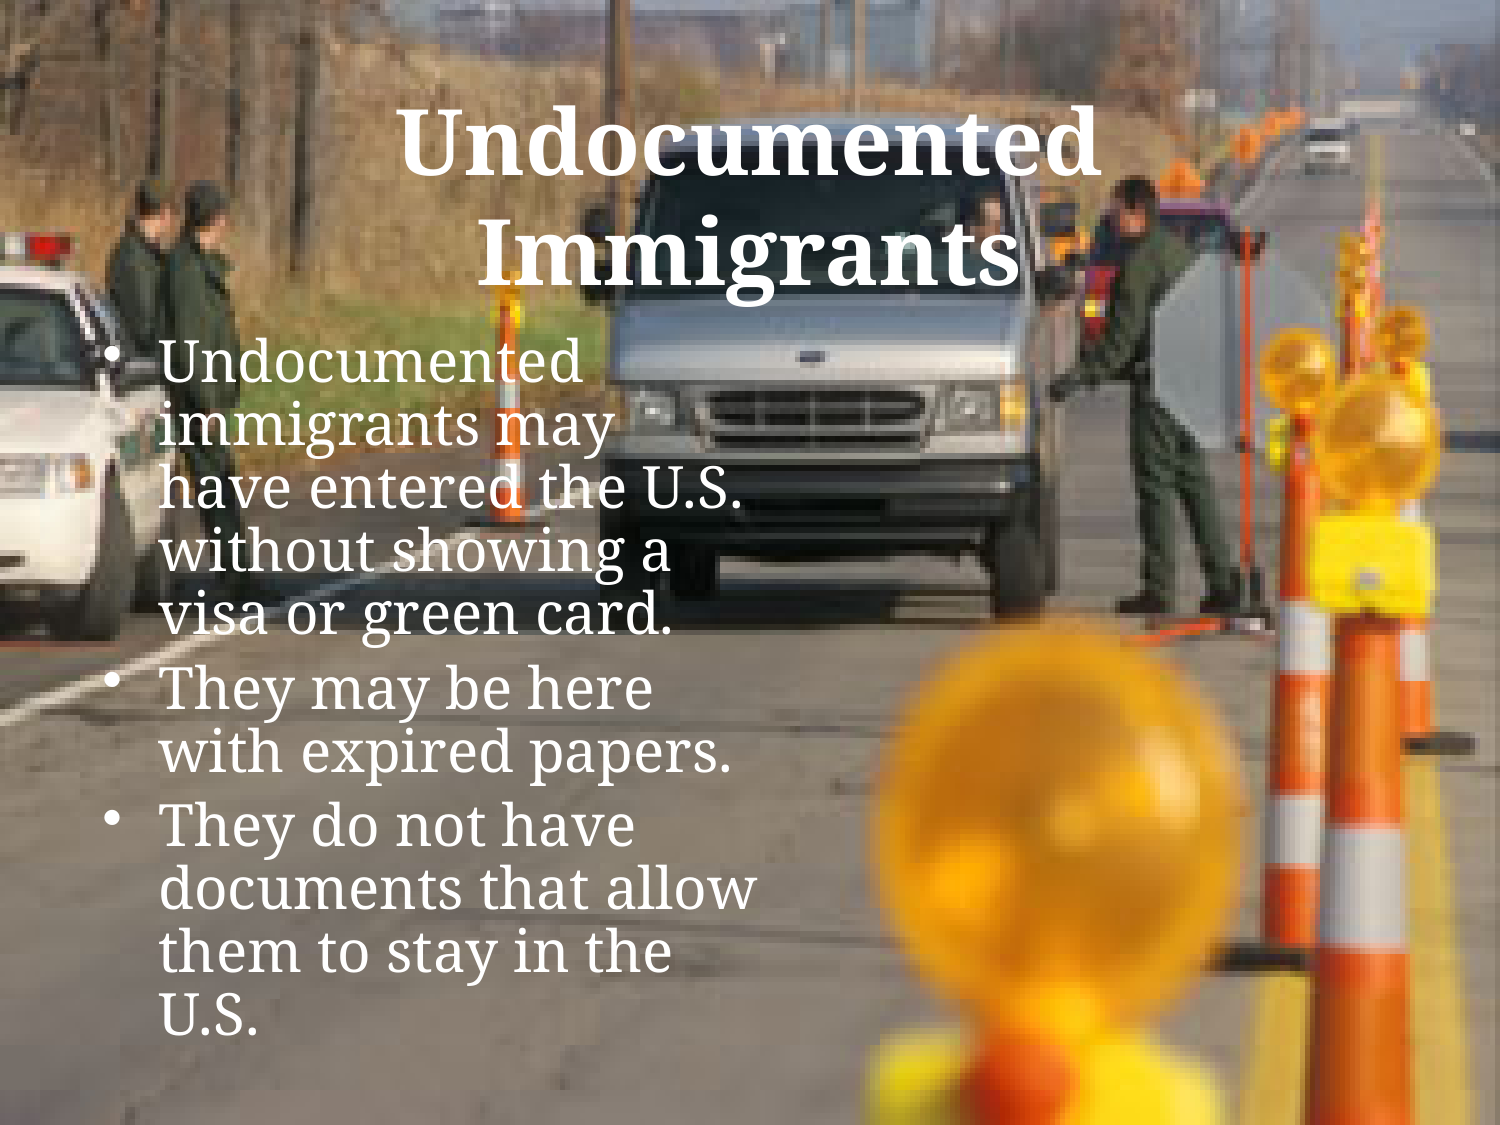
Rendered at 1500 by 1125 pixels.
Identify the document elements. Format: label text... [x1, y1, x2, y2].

picture [0, 0, 1500, 1125]
text_box Undocumented immigrants may have entered the U.S. without showing a visa or green card. They may be here with expired papers. They do not have documents that allow them to stay in the U.S. [87, 324, 775, 1000]
text_box Undocumented Immigrants [112, 99, 1388, 288]
